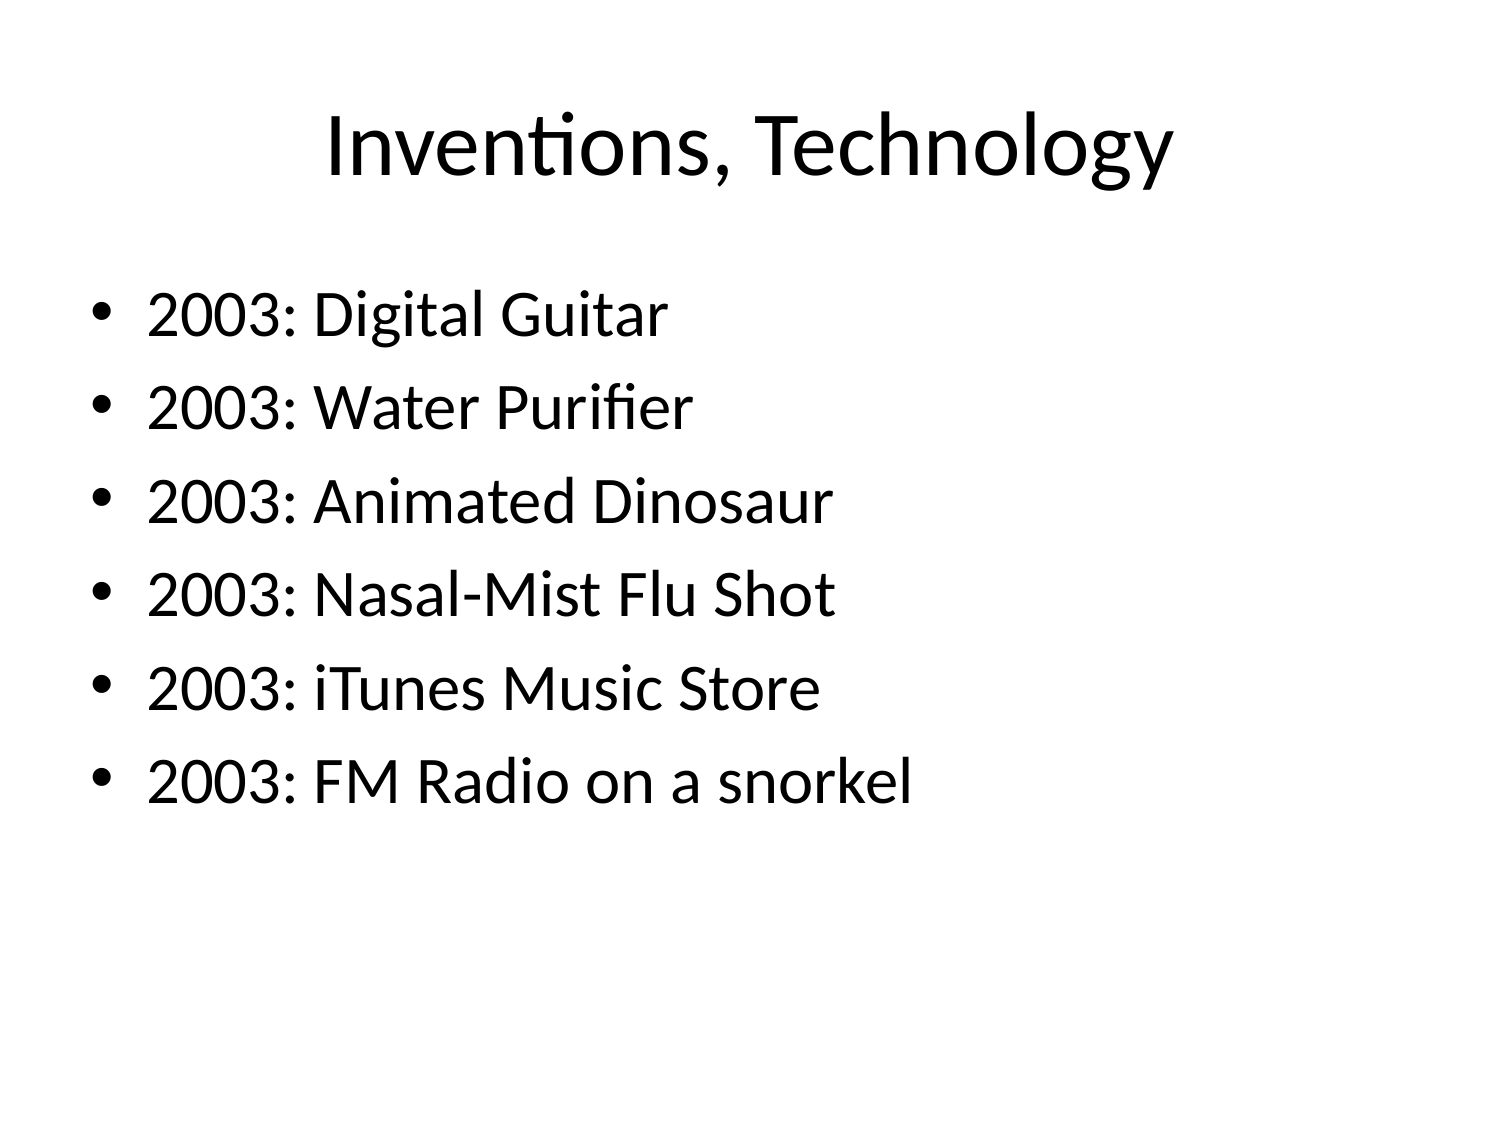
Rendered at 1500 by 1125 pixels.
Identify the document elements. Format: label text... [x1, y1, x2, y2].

list 2003: Digital Guitar 2003: Water Purifier 2003: Animated Dinosaur 2003: Nasal-Mist Flu Shot 2003: iTunes Music Store 2003: FM Radio on a snorkel [75, 262, 1425, 1005]
title Inventions, Technology [75, 45, 1425, 233]
